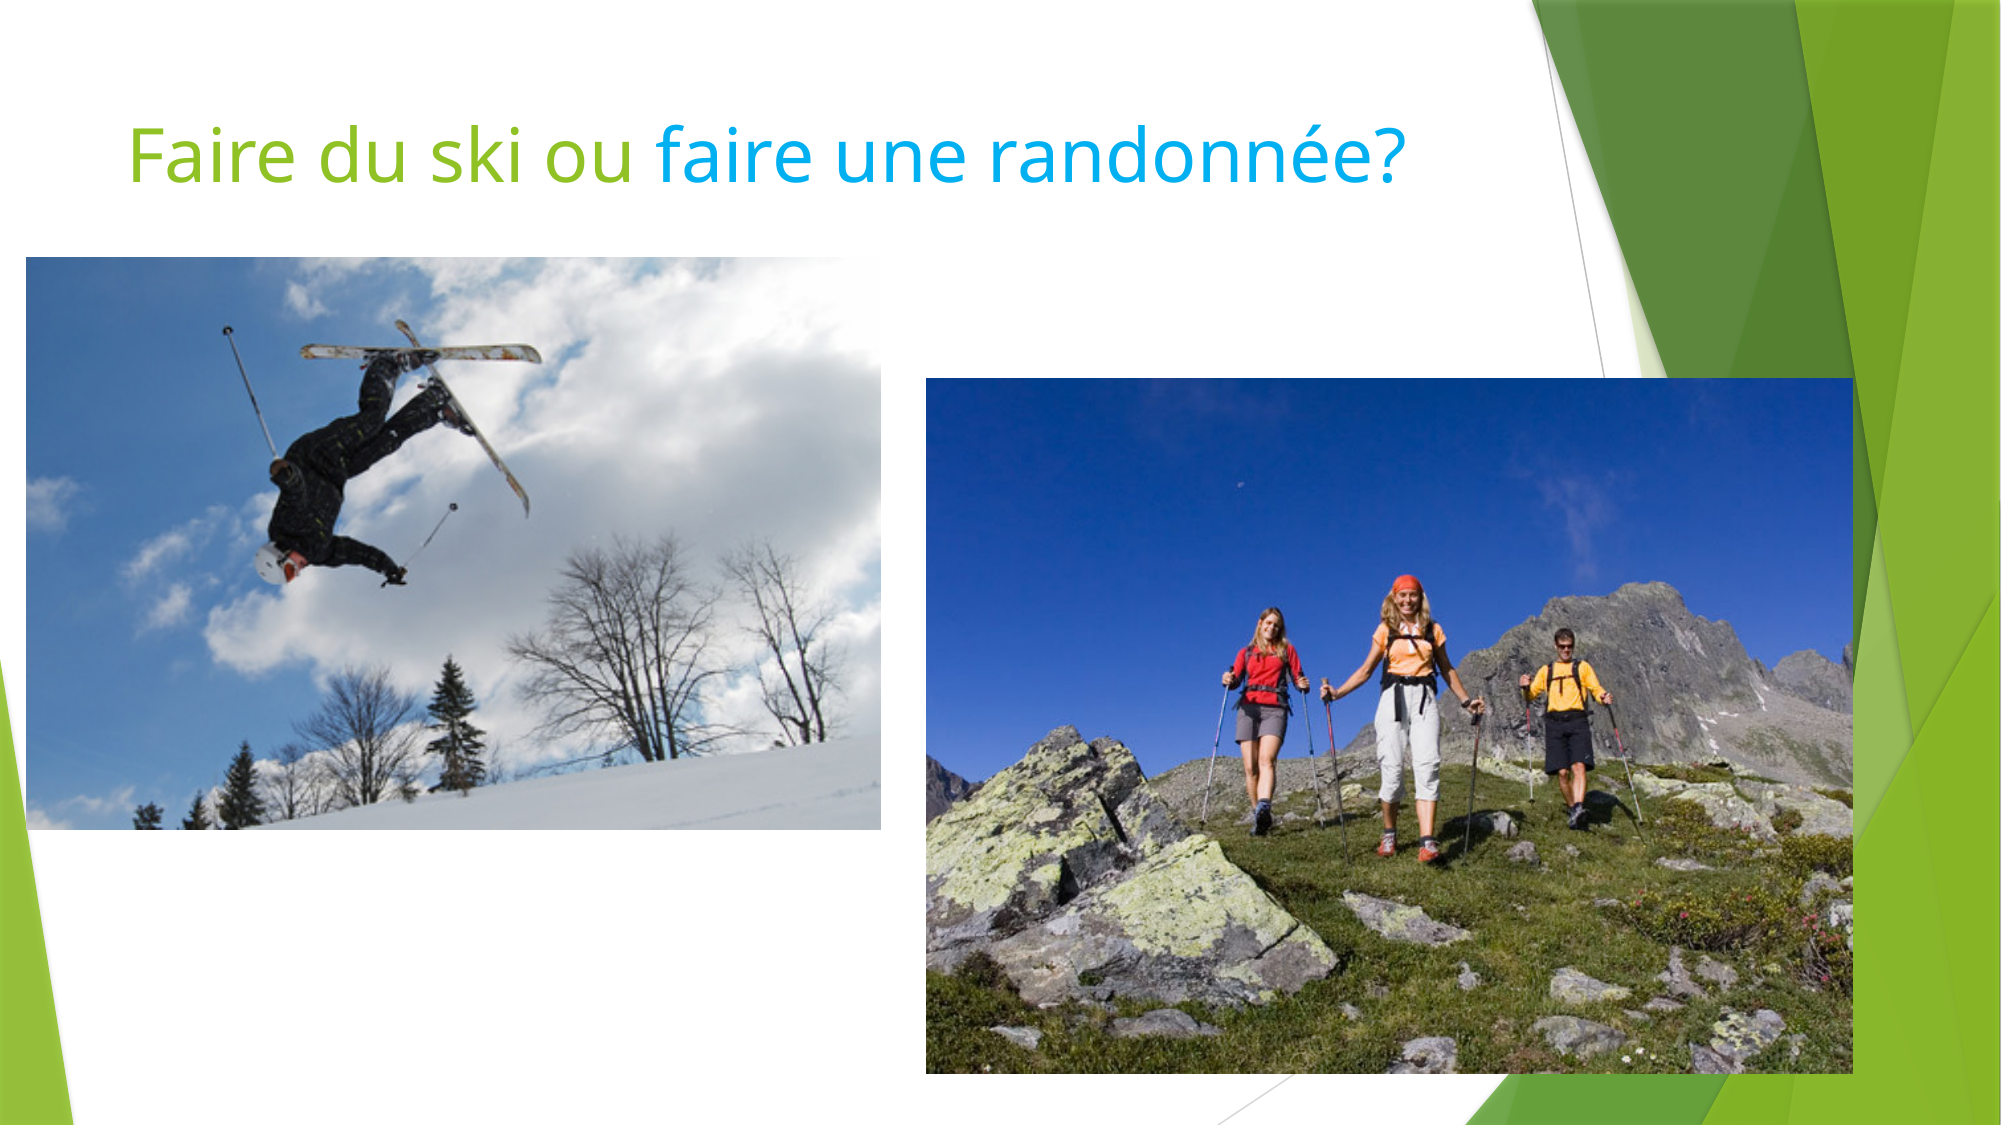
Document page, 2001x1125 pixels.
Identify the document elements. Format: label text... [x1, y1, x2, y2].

title Faire du ski ou faire une randonnée? [111, 99, 1522, 317]
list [925, 377, 1854, 1074]
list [25, 257, 881, 830]
